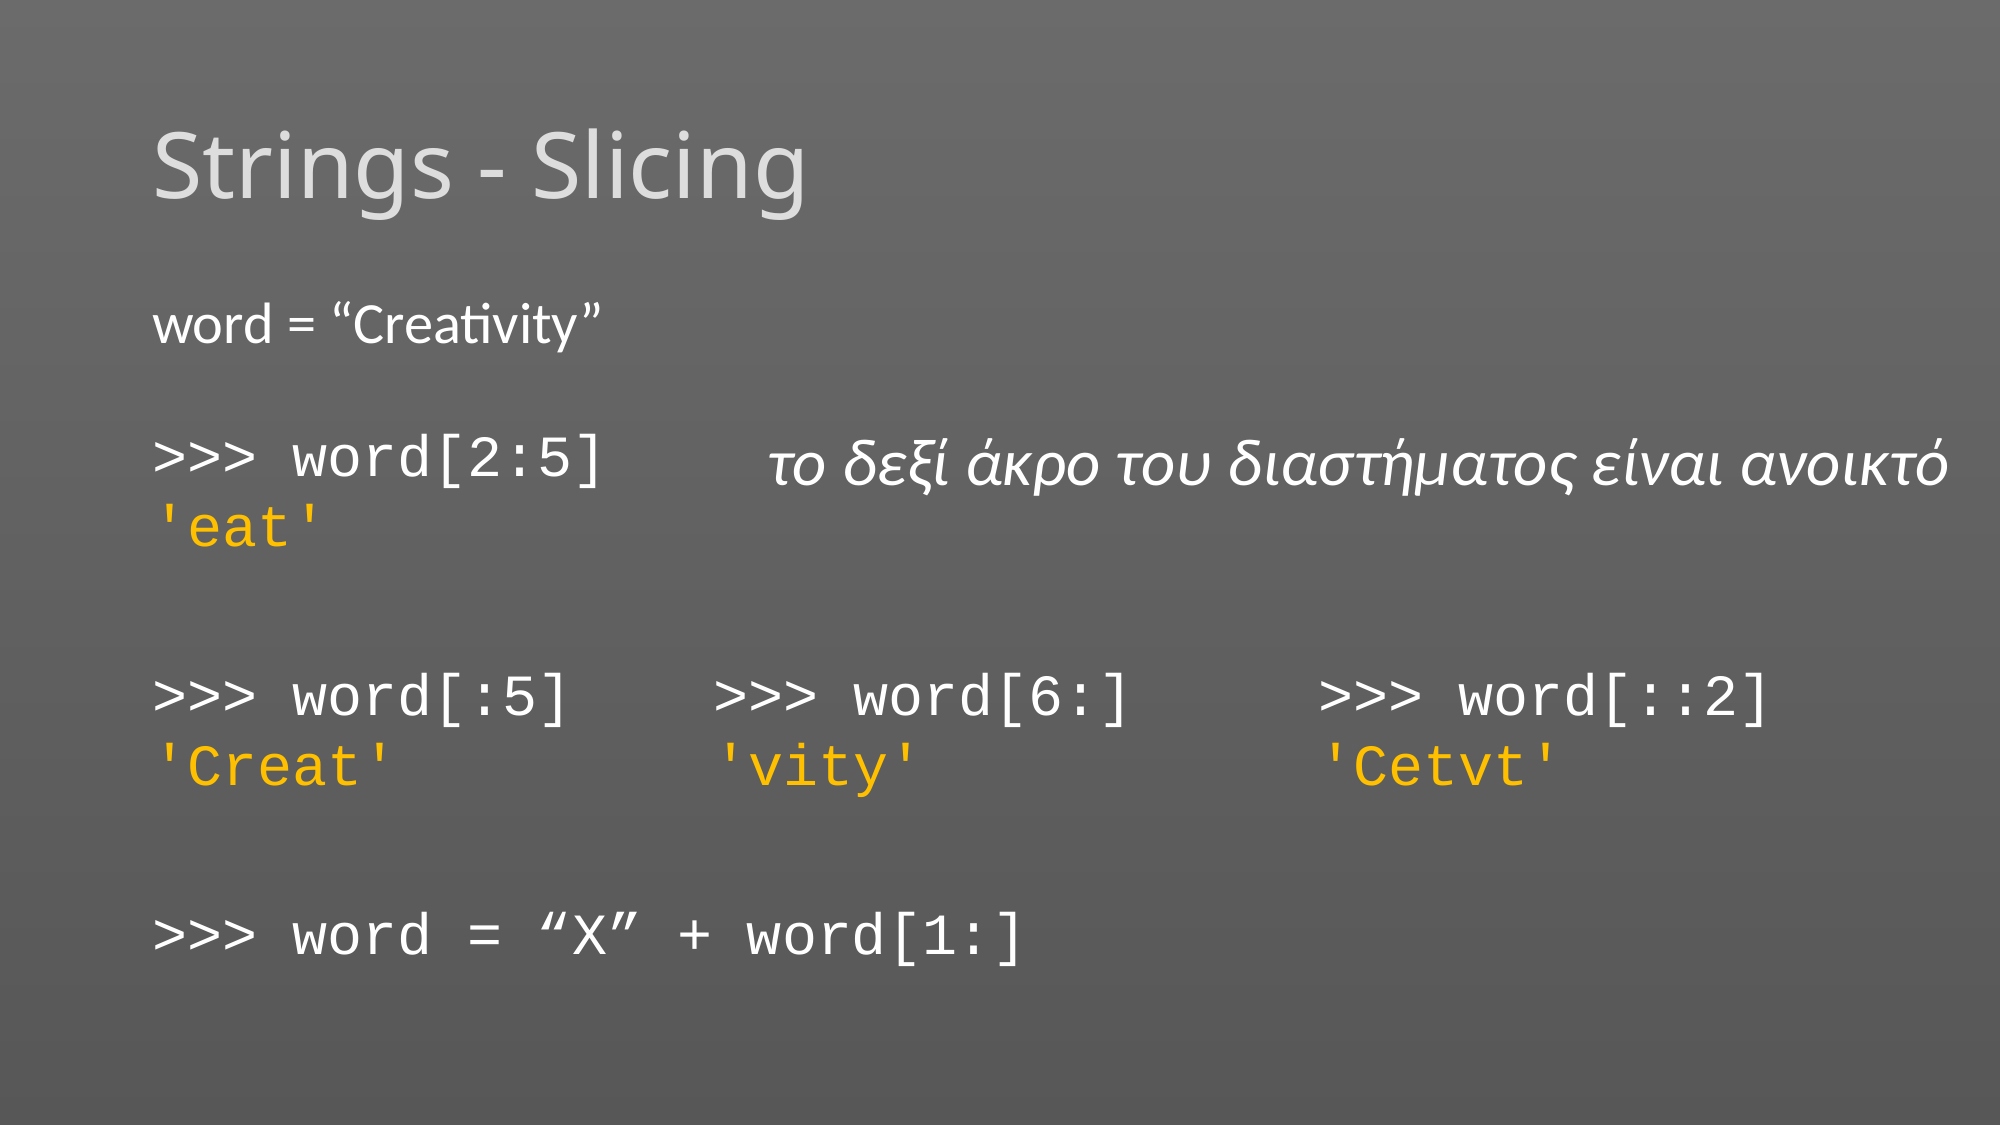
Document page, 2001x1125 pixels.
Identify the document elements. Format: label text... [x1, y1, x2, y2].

text_box το δεξί άκρο του διαστήματος είναι ανοικτό [752, 410, 1966, 506]
text_box >>> word = “X” + word[1:] [137, 889, 1161, 975]
text_box >>> word[6:] 'vity' [698, 650, 1182, 805]
title Strings - Slicing [137, 59, 1863, 278]
text_box >>> word[::2] 'Cetvt' [1303, 650, 1843, 805]
text_box >>> word[2:5] 'eat' [137, 410, 643, 566]
text_box word = “Creativity” [137, 277, 699, 363]
text_box >>> word[:5] 'Creat' [137, 650, 698, 805]
